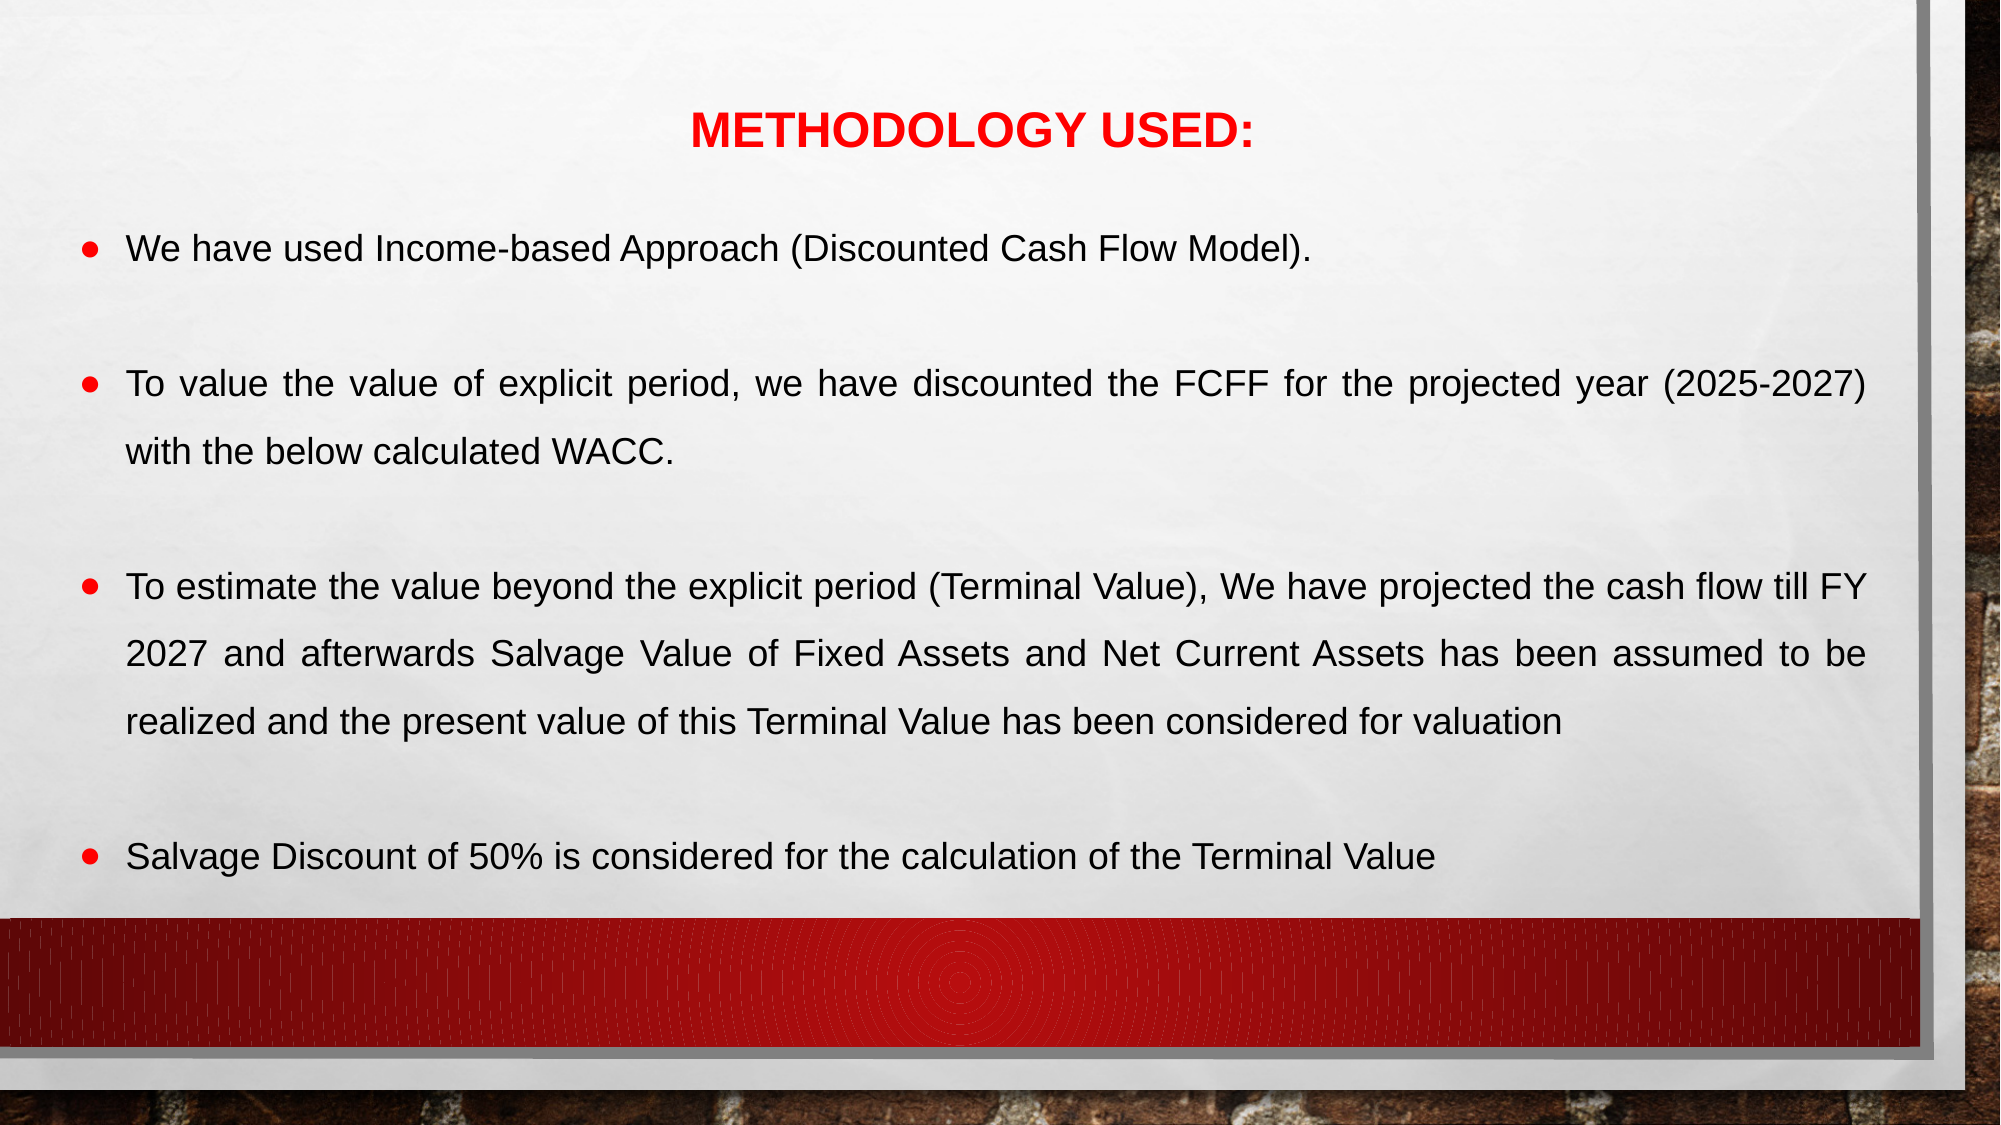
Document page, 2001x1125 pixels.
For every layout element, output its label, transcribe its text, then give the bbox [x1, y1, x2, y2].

picture [0, 0, 2000, 1125]
text_box METHODOLOGY USED: We have used Income-based Approach (Discounted Cash Flow Model). To value the value of explicit period, we have discounted the FCFF for the projected year (2025-2027) with the below calculated WACC. To estimate the value beyond the explicit period (Terminal Value), We have projected the cash flow till FY 2027 and afterwards Salvage Value of Fixed Assets and Net Current Assets has been assumed to be realized and the present value of this Terminal Value has been considered for valuation Salvage Discount of 50% is considered for the calculation of the Terminal Value [63, 89, 1883, 885]
